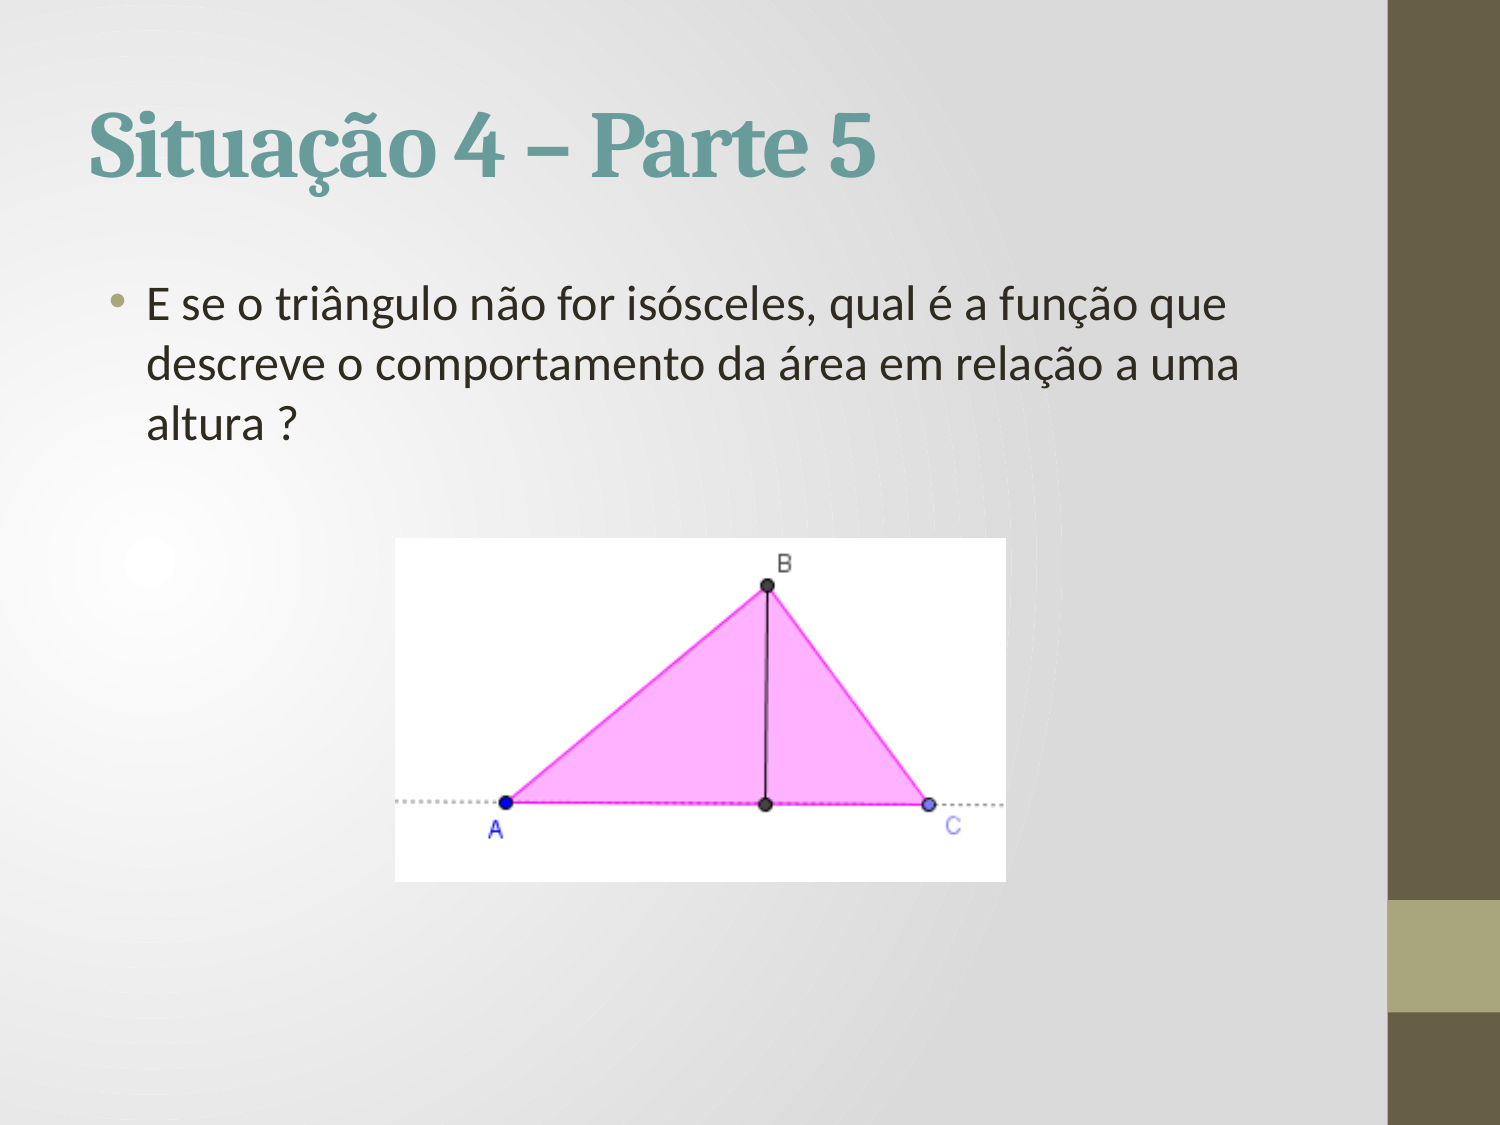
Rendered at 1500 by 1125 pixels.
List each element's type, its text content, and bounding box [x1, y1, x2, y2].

list E se o triângulo não for isósceles, qual é a função que descreve o comportamento da área em relação a uma altura ? [75, 262, 1325, 1050]
picture [395, 538, 1006, 882]
title Situação 4 – Parte 5 [75, 45, 1325, 233]
